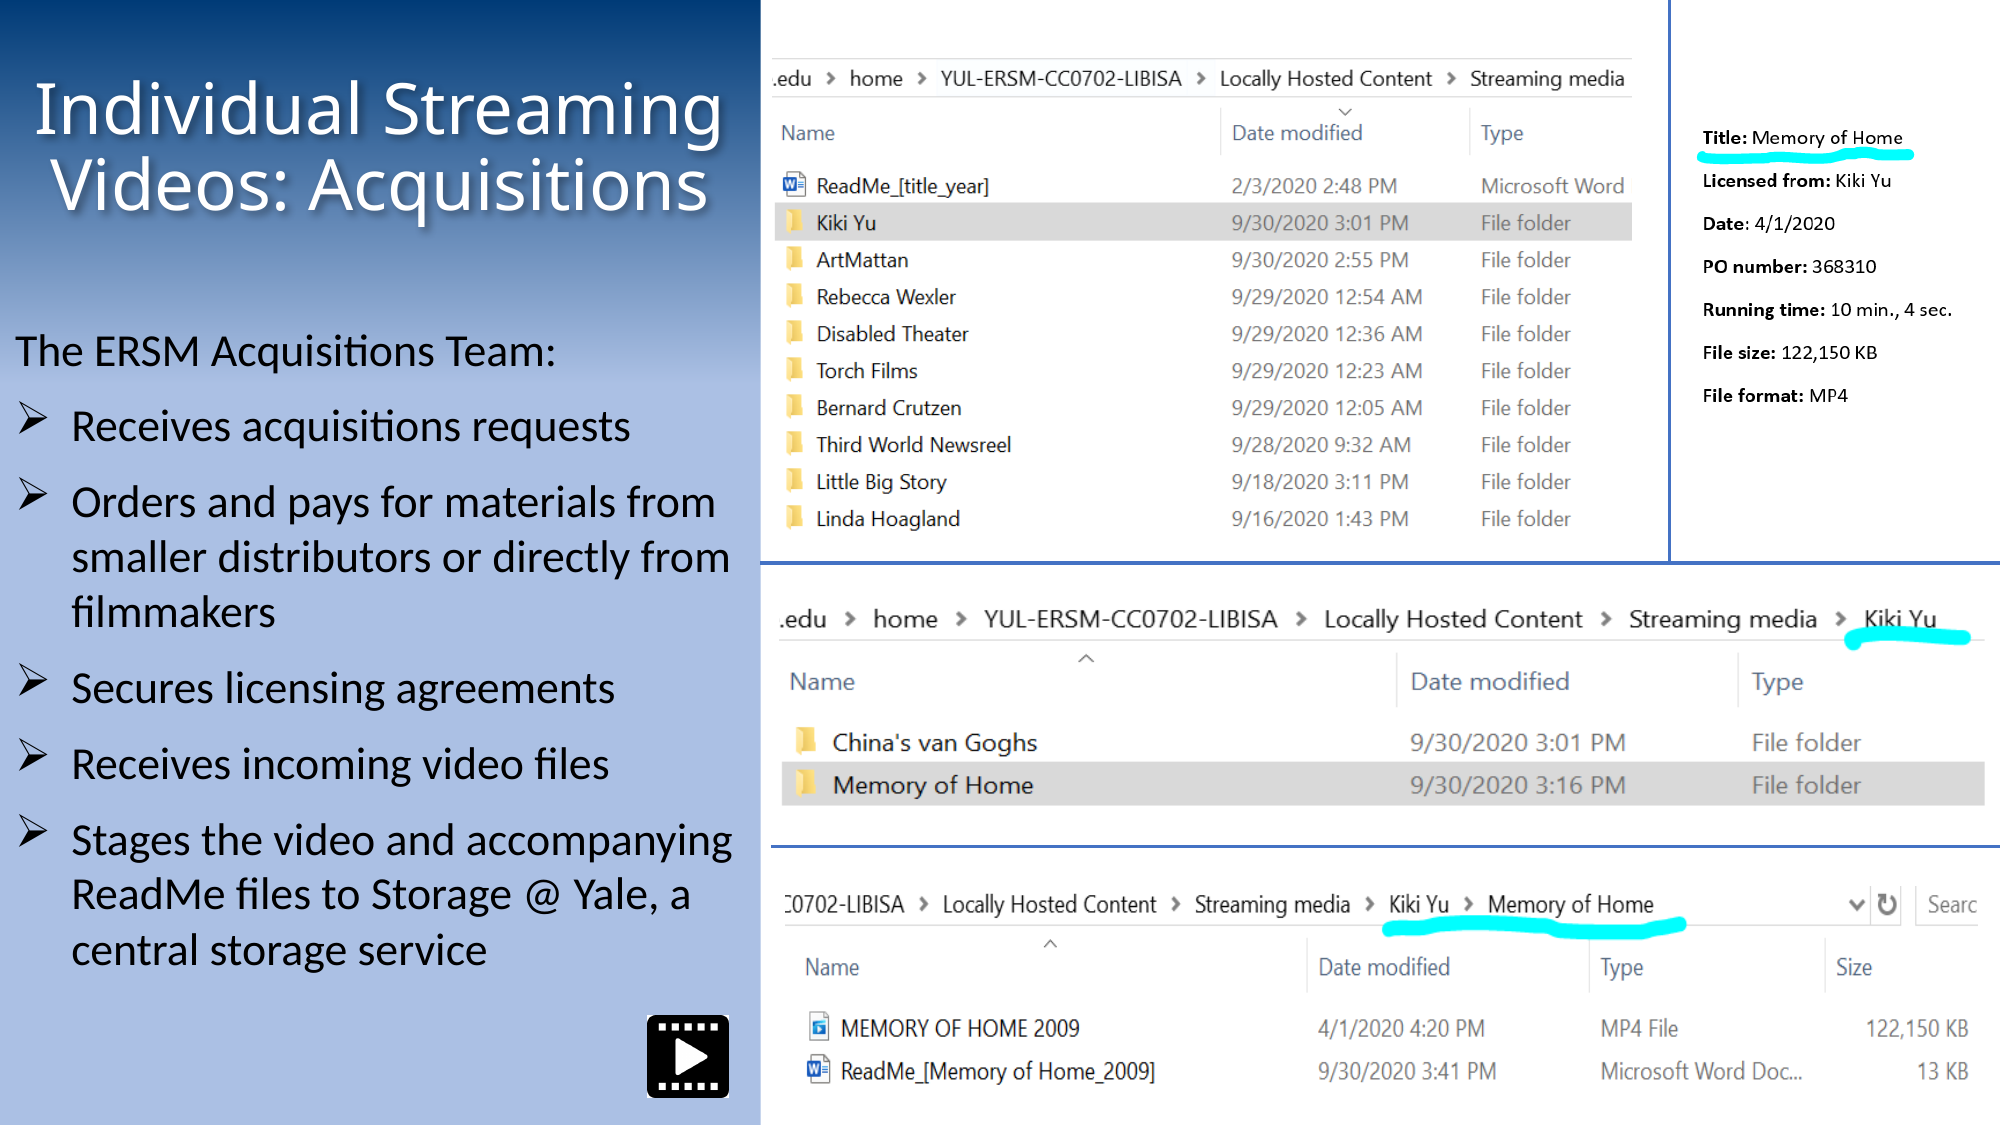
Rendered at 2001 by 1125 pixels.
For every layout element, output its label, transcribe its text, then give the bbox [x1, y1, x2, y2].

picture [1683, 118, 1964, 418]
picture [772, 57, 1632, 540]
text_box [1671, 0, 2000, 561]
picture [779, 605, 1985, 819]
text_box [761, 565, 2000, 1125]
list The ERSM Acquisitions Team: Receives acquisitions requests Orders and pays for materials from smaller distributors or directly from filmmakers Secures licensing agreements Receives incoming video files Stages the video and accompanying ReadMe files to Storage @ Yale, a central storage service [0, 312, 761, 1125]
text_box [759, 0, 1668, 561]
picture [647, 1015, 729, 1098]
picture [784, 886, 1978, 1105]
title Individual Streaming Videos: Acquisitions [0, 42, 759, 257]
